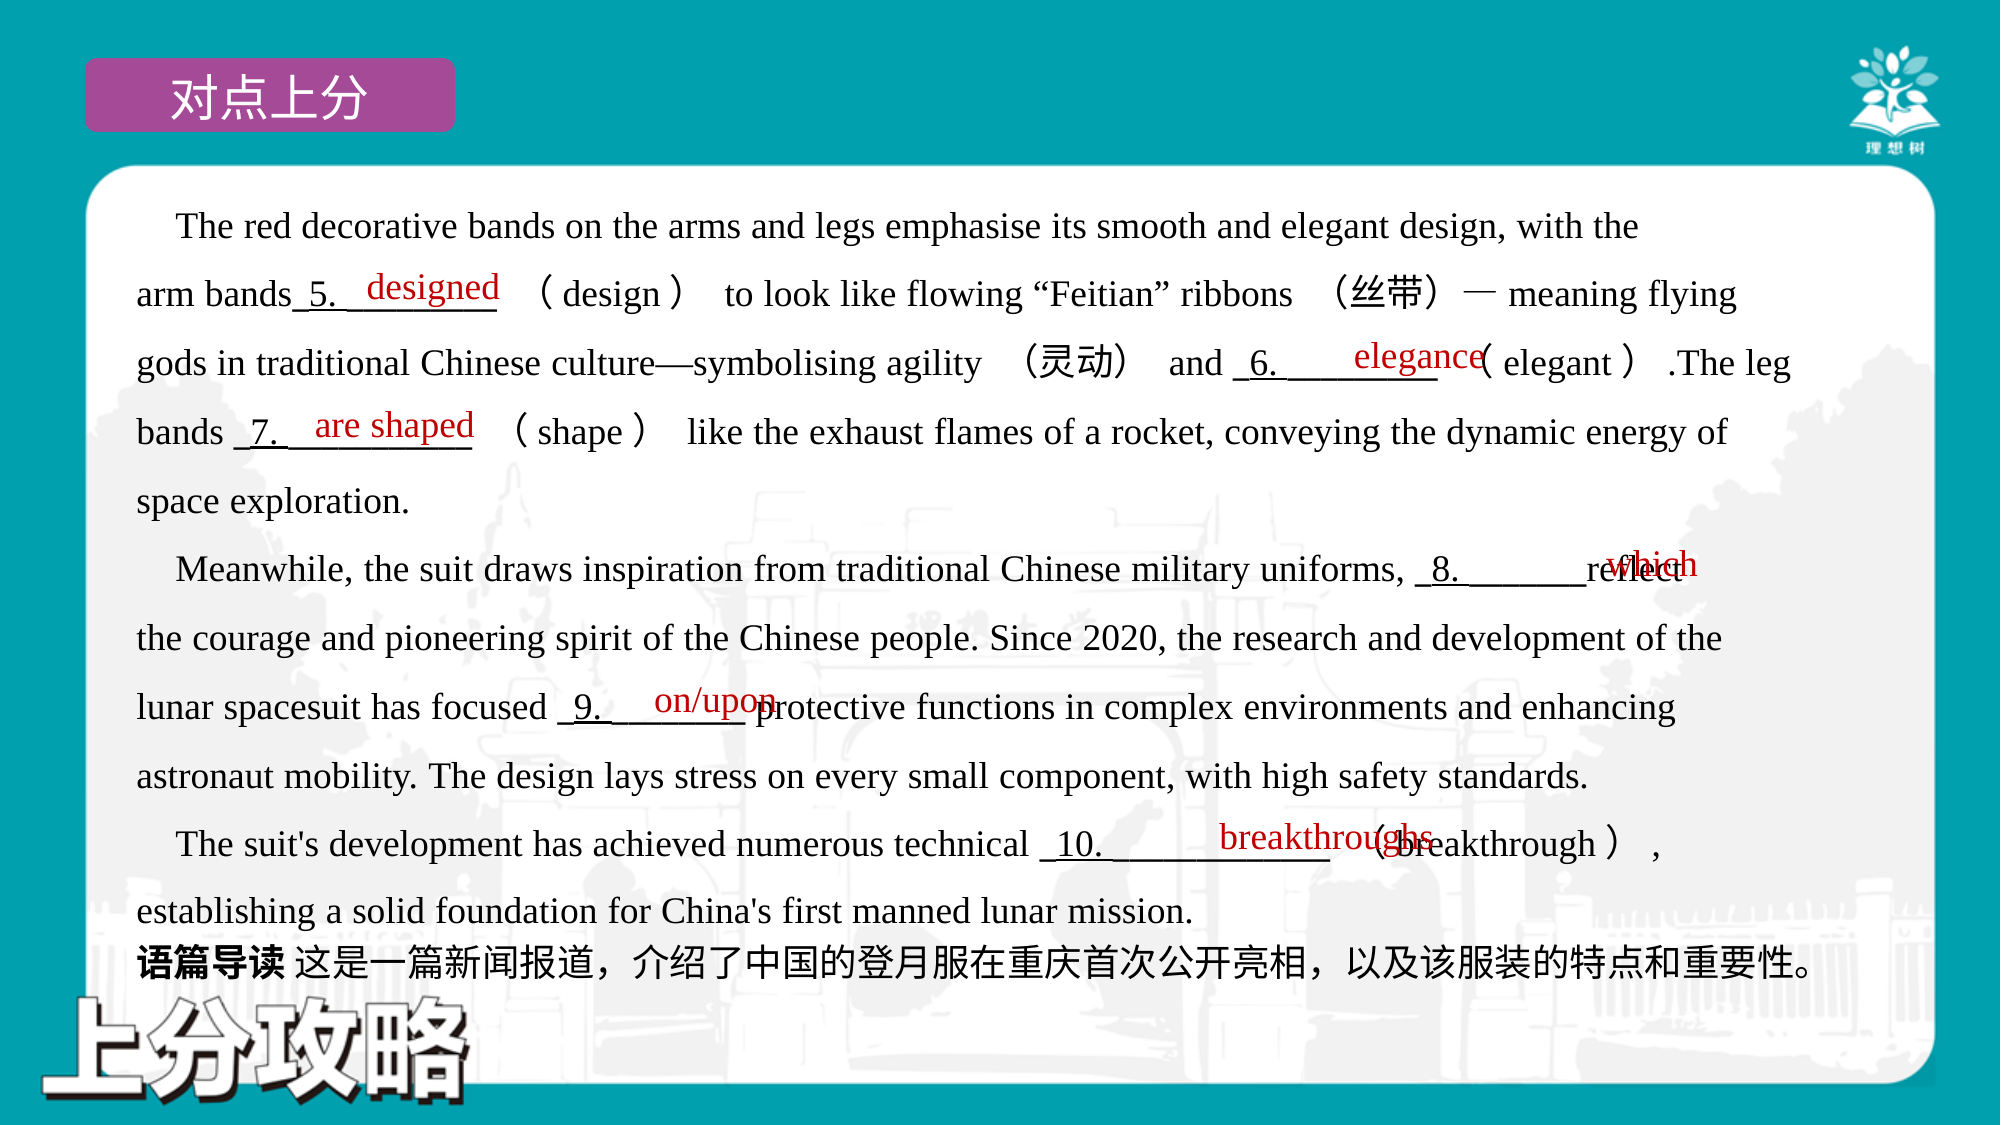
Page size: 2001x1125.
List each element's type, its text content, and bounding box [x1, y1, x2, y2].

text_box The red decorative bands on the arms and legs emphasise its smooth and elegant design, with the arm bands_5. _________ （design） to look like flowing “Feitian” ribbons （丝带）—meaning flying gods in traditional Chinese culture—symbolising agility （灵动） and _6. _________ （elegant）.The leg bands _7. ___________ （shape） like the exhaust flames of a rocket, conveying the dynamic energy of space exploration. Meanwhile, the suit draws inspiration from traditional Chinese military uniforms, _8. _______reflect the courage and pioneering spirit of the Chinese people. Since 2020, the research and development of the lunar spacesuit has focused _9. ________ protective functions in complex environments and enhancing astronaut mobility. The design lays stress on every small component, with high safety standards. The suit's development has achieved numerous technical _10. _____________ （breakthrough）, establishing a solid foundation for China's first manned lunar mission.#1.1.5 [136, 176, 1865, 917]
text_box breakthroughs [1205, 788, 1448, 850]
picture [0, 0, 2000, 1125]
text_box are shaped [296, 376, 493, 437]
text_box elegance [1340, 307, 1500, 369]
text_box 语篇导读 这是一篇新闻报道，介绍了中国的登月服在重庆首次公开亮相，以及该服装的特点和重要性。 [136, 917, 1865, 977]
text_box on/upon [640, 651, 791, 713]
text_box which [1592, 515, 1712, 577]
text_box designed [353, 238, 514, 300]
